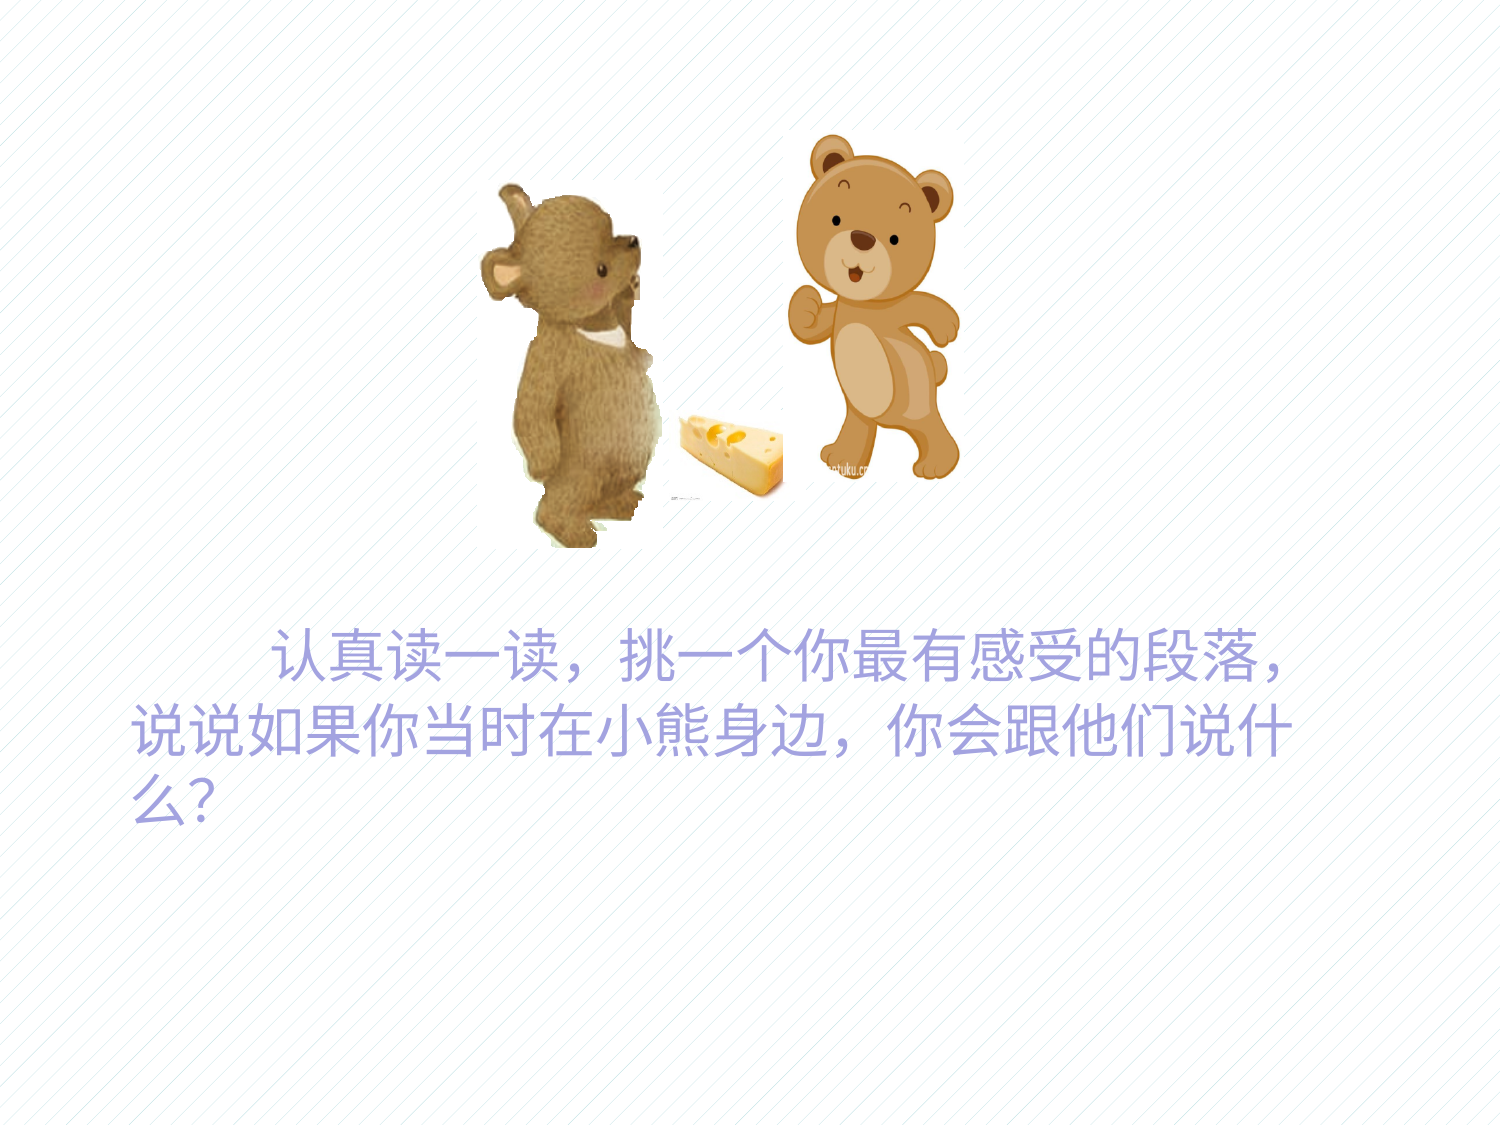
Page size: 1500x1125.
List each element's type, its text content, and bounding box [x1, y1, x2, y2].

text_box 认真读一读，挑一个你最有感受的段落，说说如果你当时在小熊身边，你会跟他们说什么？ [95, 527, 1380, 900]
picture [669, 130, 964, 501]
picture [477, 180, 663, 549]
